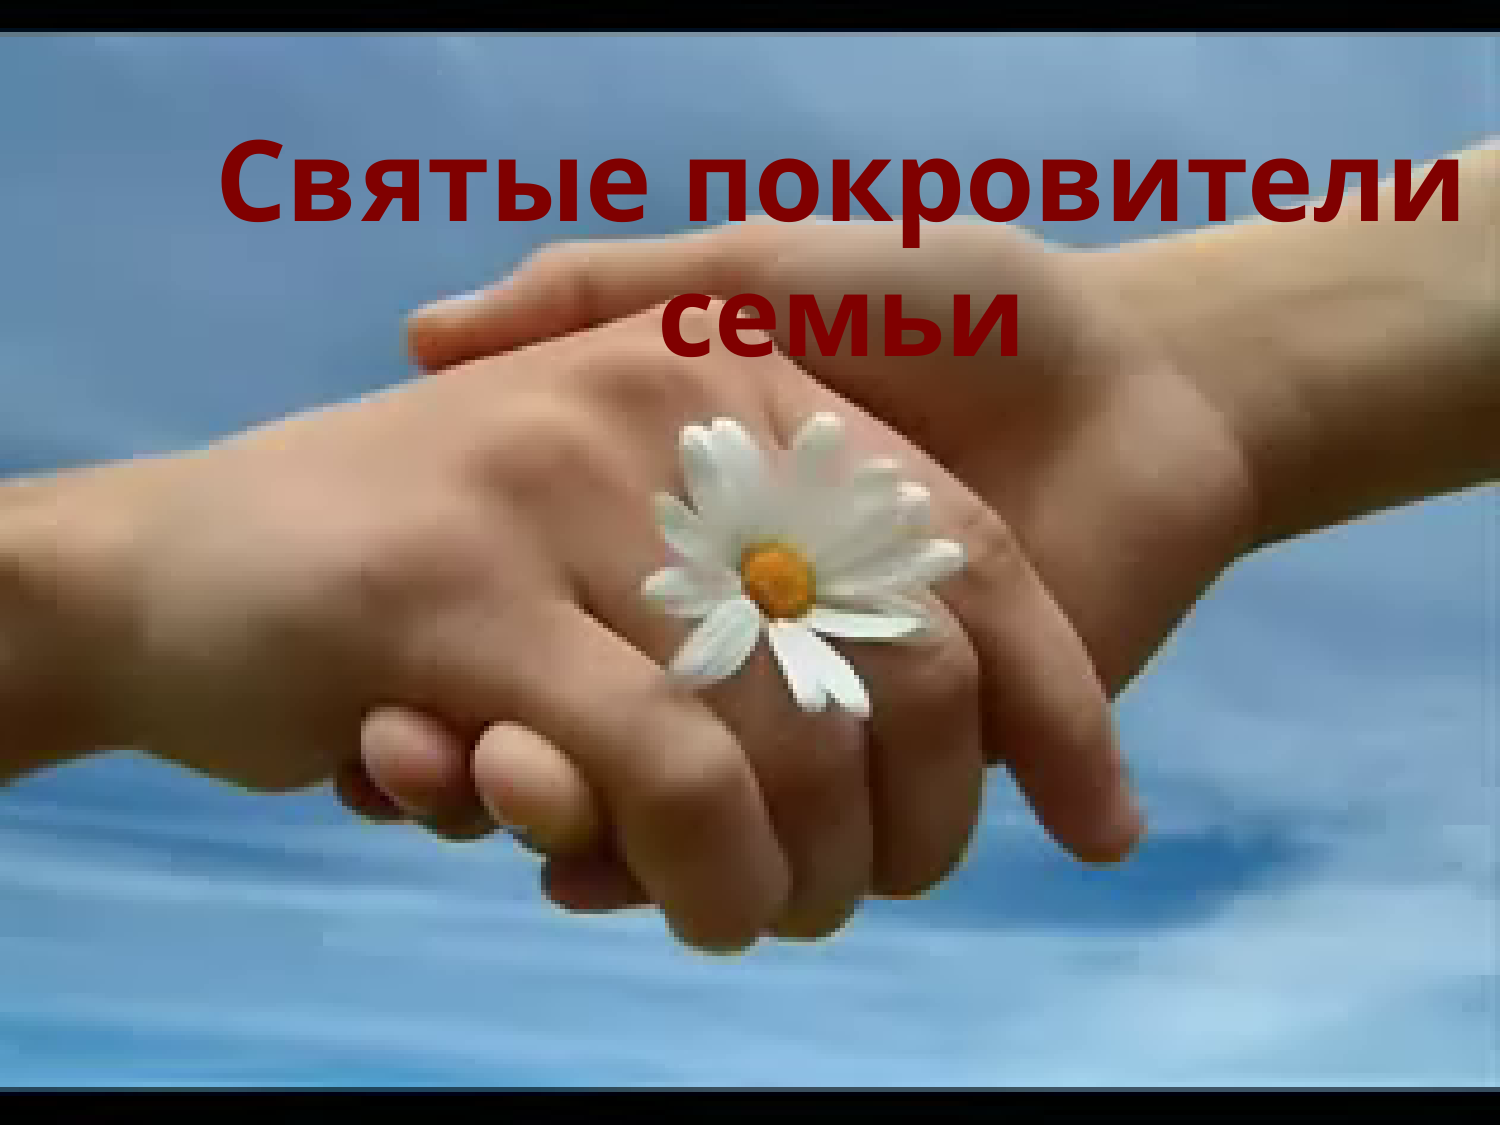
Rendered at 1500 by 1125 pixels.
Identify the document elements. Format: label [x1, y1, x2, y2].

text_box [0, 0, 1500, 1125]
